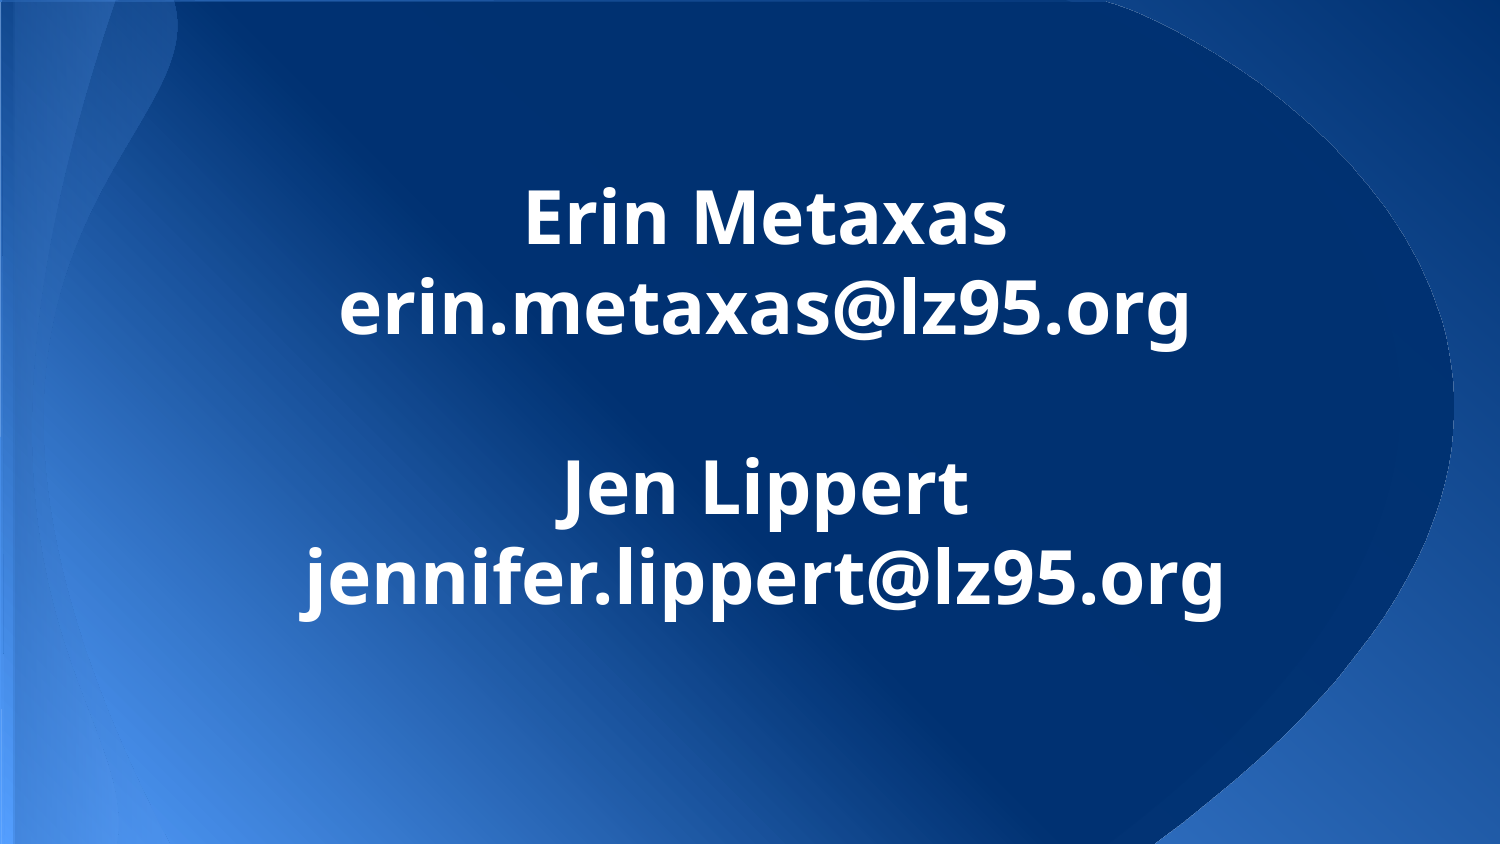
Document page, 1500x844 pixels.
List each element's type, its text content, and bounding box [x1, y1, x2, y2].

title Erin Metaxas erin.metaxas@lz95.org Jen Lippert jennifer.lippert@lz95.org [109, 90, 1423, 635]
